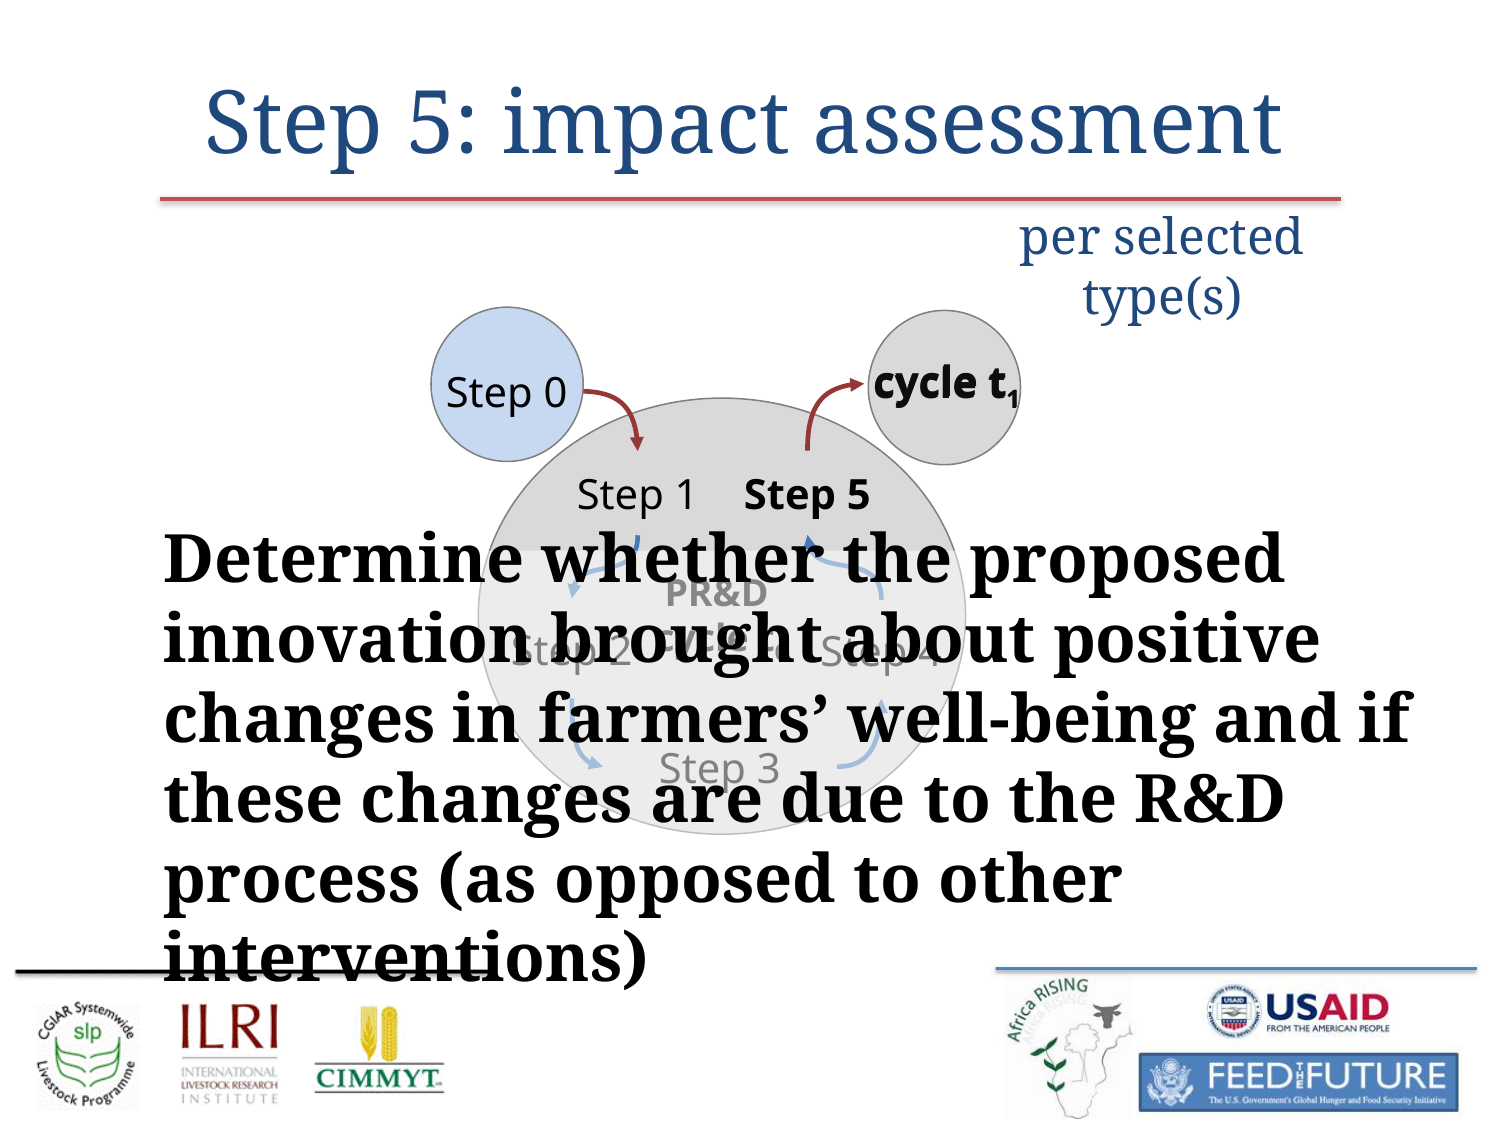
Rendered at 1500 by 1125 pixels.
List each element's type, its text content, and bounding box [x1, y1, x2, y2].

text_box [899, 450, 989, 465]
text_box Step 0 [432, 349, 581, 434]
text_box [836, 698, 882, 767]
text_box [909, 310, 980, 319]
text_box [489, 472, 569, 550]
text_box Step 1 [539, 451, 737, 536]
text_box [573, 533, 637, 600]
text_box [448, 434, 566, 462]
text_box [882, 459, 955, 550]
text_box [439, 307, 575, 349]
text_box [562, 442, 575, 451]
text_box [580, 391, 638, 452]
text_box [802, 388, 870, 446]
text_box cycle t1 [863, 320, 1030, 450]
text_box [552, 716, 622, 749]
picture [10, 966, 503, 1111]
picture [990, 963, 1483, 1119]
text_box [640, 535, 806, 550]
text_box [643, 398, 798, 451]
text_box Step 5: impact assessment [76, 66, 1412, 176]
text_box Determine whether the proposed innovation brought about positive changes in farmers’ well-being and if these changes are due to the R&D process (as opposed to other interventions) [163, 550, 1451, 960]
text_box Step 5 [724, 450, 891, 535]
text_box per selected type(s) [960, 204, 1365, 269]
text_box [811, 529, 878, 605]
